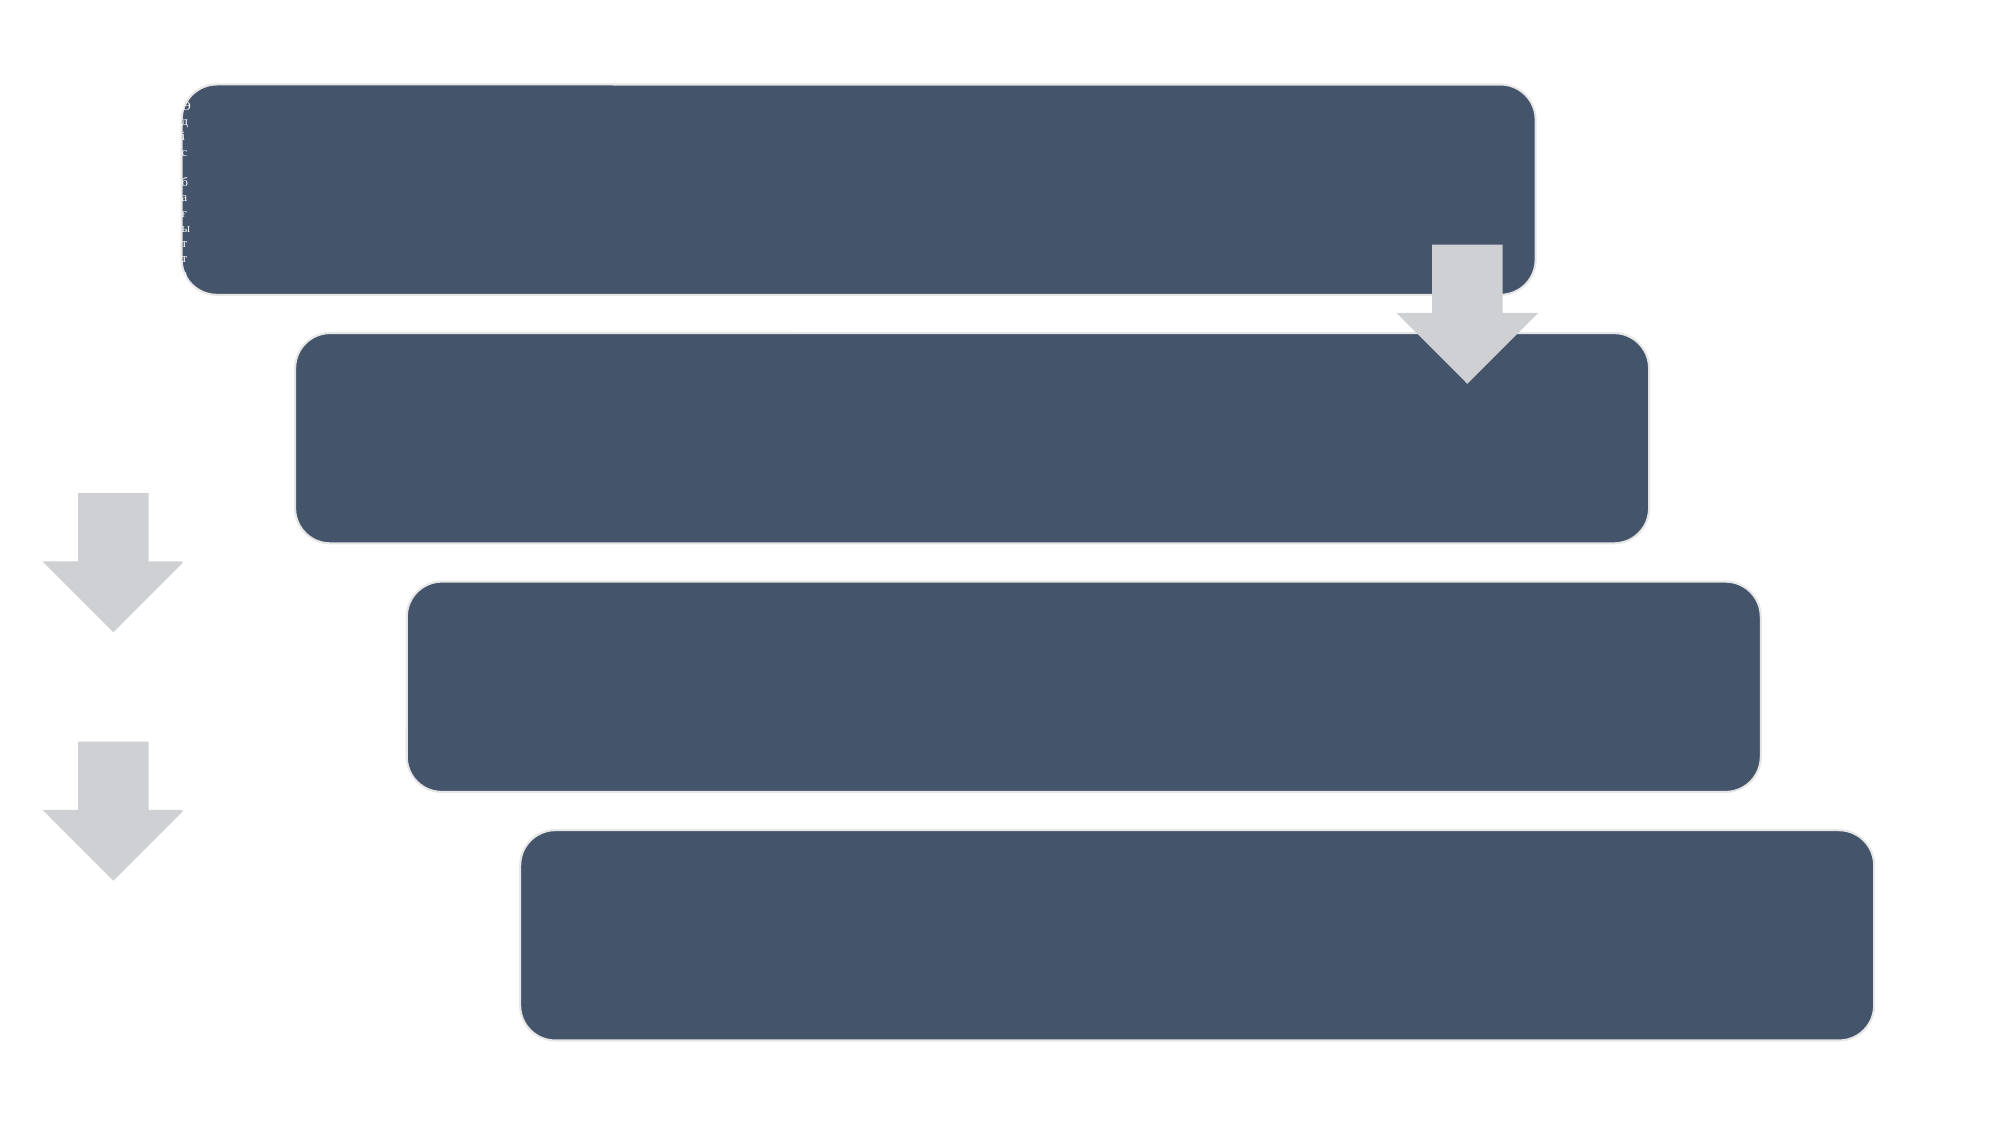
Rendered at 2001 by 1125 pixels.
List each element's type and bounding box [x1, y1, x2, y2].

list [181, 84, 1875, 1041]
